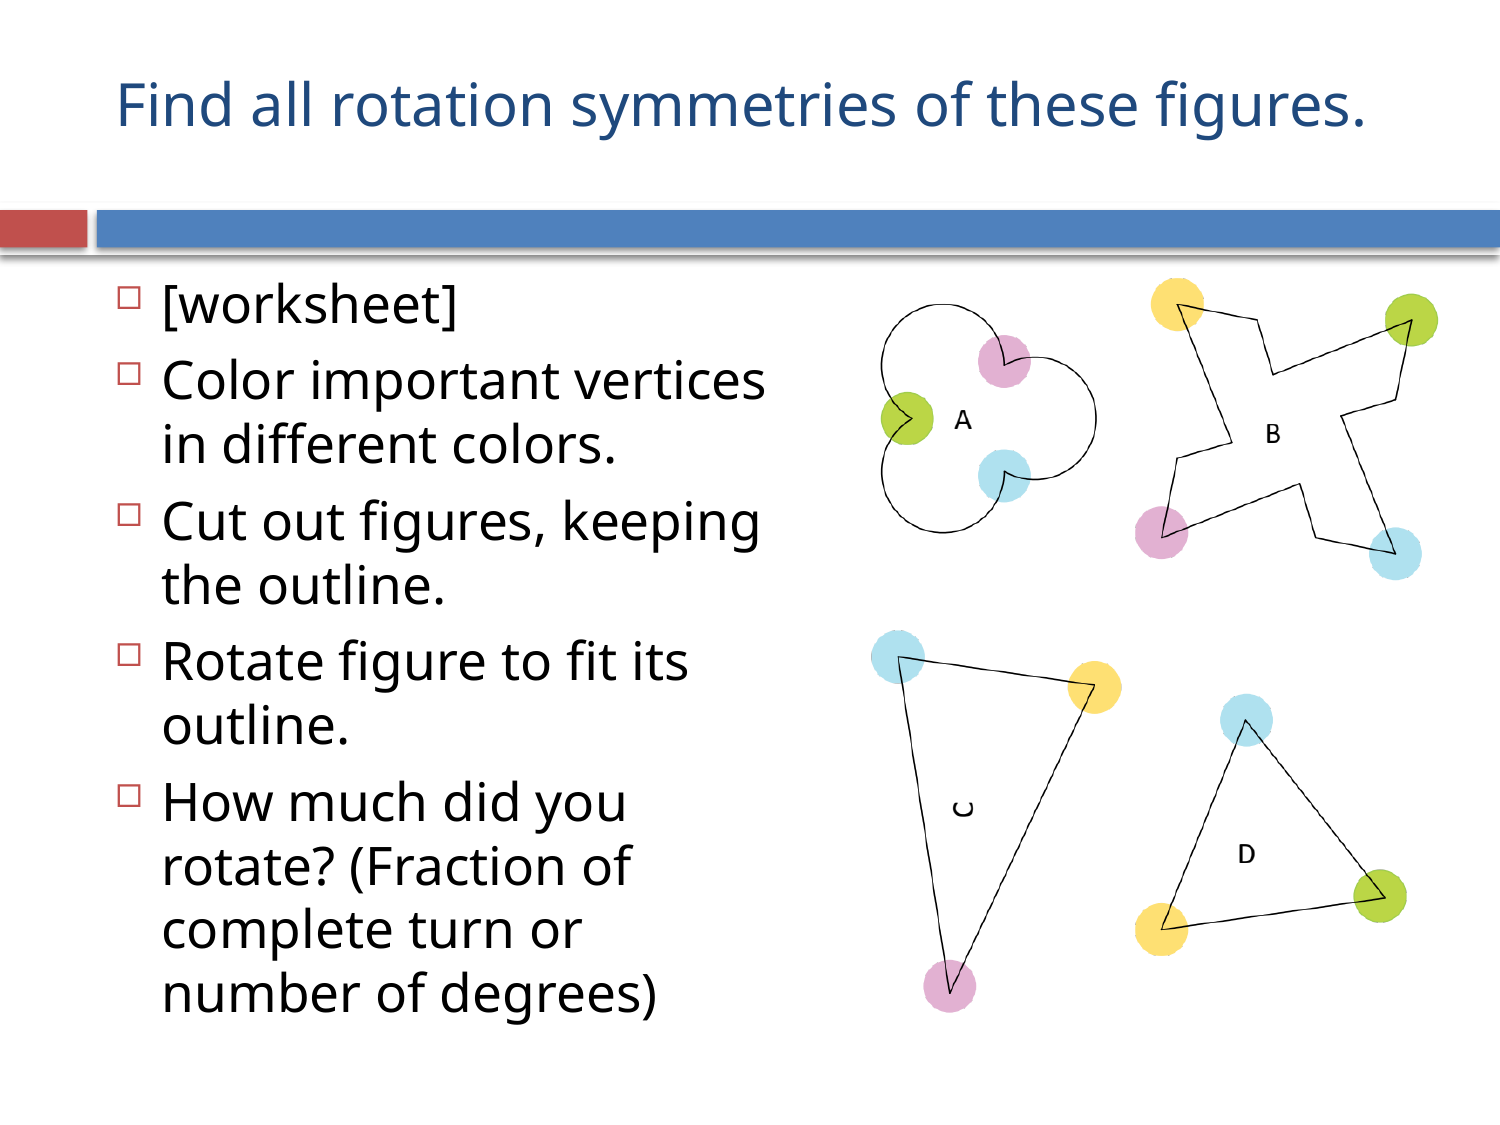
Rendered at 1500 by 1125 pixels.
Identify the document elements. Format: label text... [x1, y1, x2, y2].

list [worksheet] Color important vertices in different colors. Cut out figures, keeping the outline. Rotate figure to fit its outline. How much did you rotate? (Fraction of complete turn or number of degrees) [100, 262, 777, 1067]
title Find all rotation symmetries of these figures. [100, 37, 1438, 169]
picture [783, 185, 1472, 1101]
